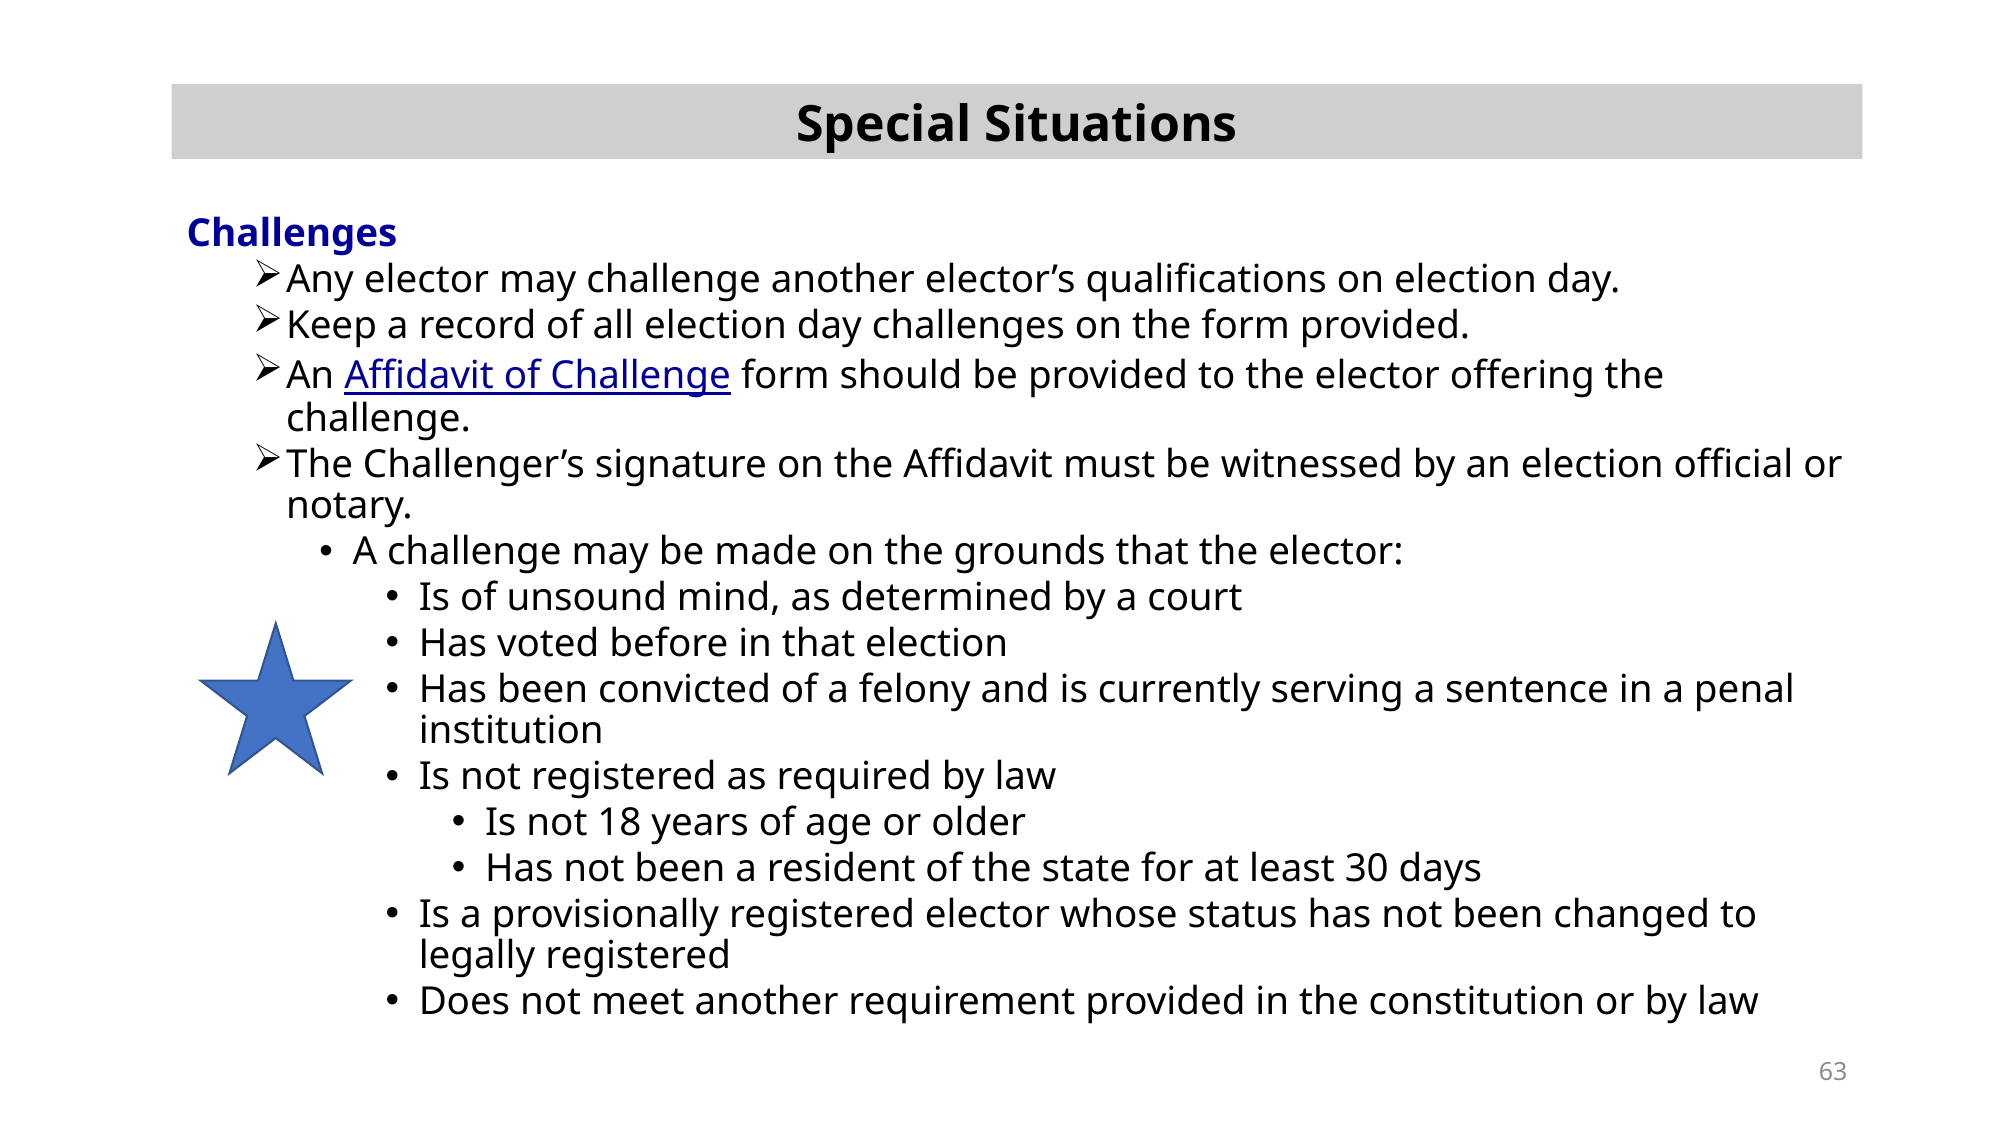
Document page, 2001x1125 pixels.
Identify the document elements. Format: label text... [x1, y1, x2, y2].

slide_number 63 [1412, 1042, 1863, 1103]
text_box [197, 619, 354, 777]
text_box Special Situations [171, 84, 1863, 159]
list Challenges Any elector may challenge another elector’s qualifications on election day. Keep a record of all election day challenges on the form provided. An Affidavit of Challenge form should be provided to the elector offering the challenge. The Challenger’s signature on the Affidavit must be witnessed by an election official or notary. A challenge may be made on the grounds that the elector: Is of unsound mind, as determined by a court Has voted before in that election Has been convicted of a felony and is currently serving a sentence in a penal institution Is not registered as required by law Is not 18 years of age or older Has not been a resident of the state for at least 30 days Is a provisionally registered elector whose status has not been changed to legally registered Does not meet another requirement provided in the constitution or by law [171, 206, 1863, 1041]
